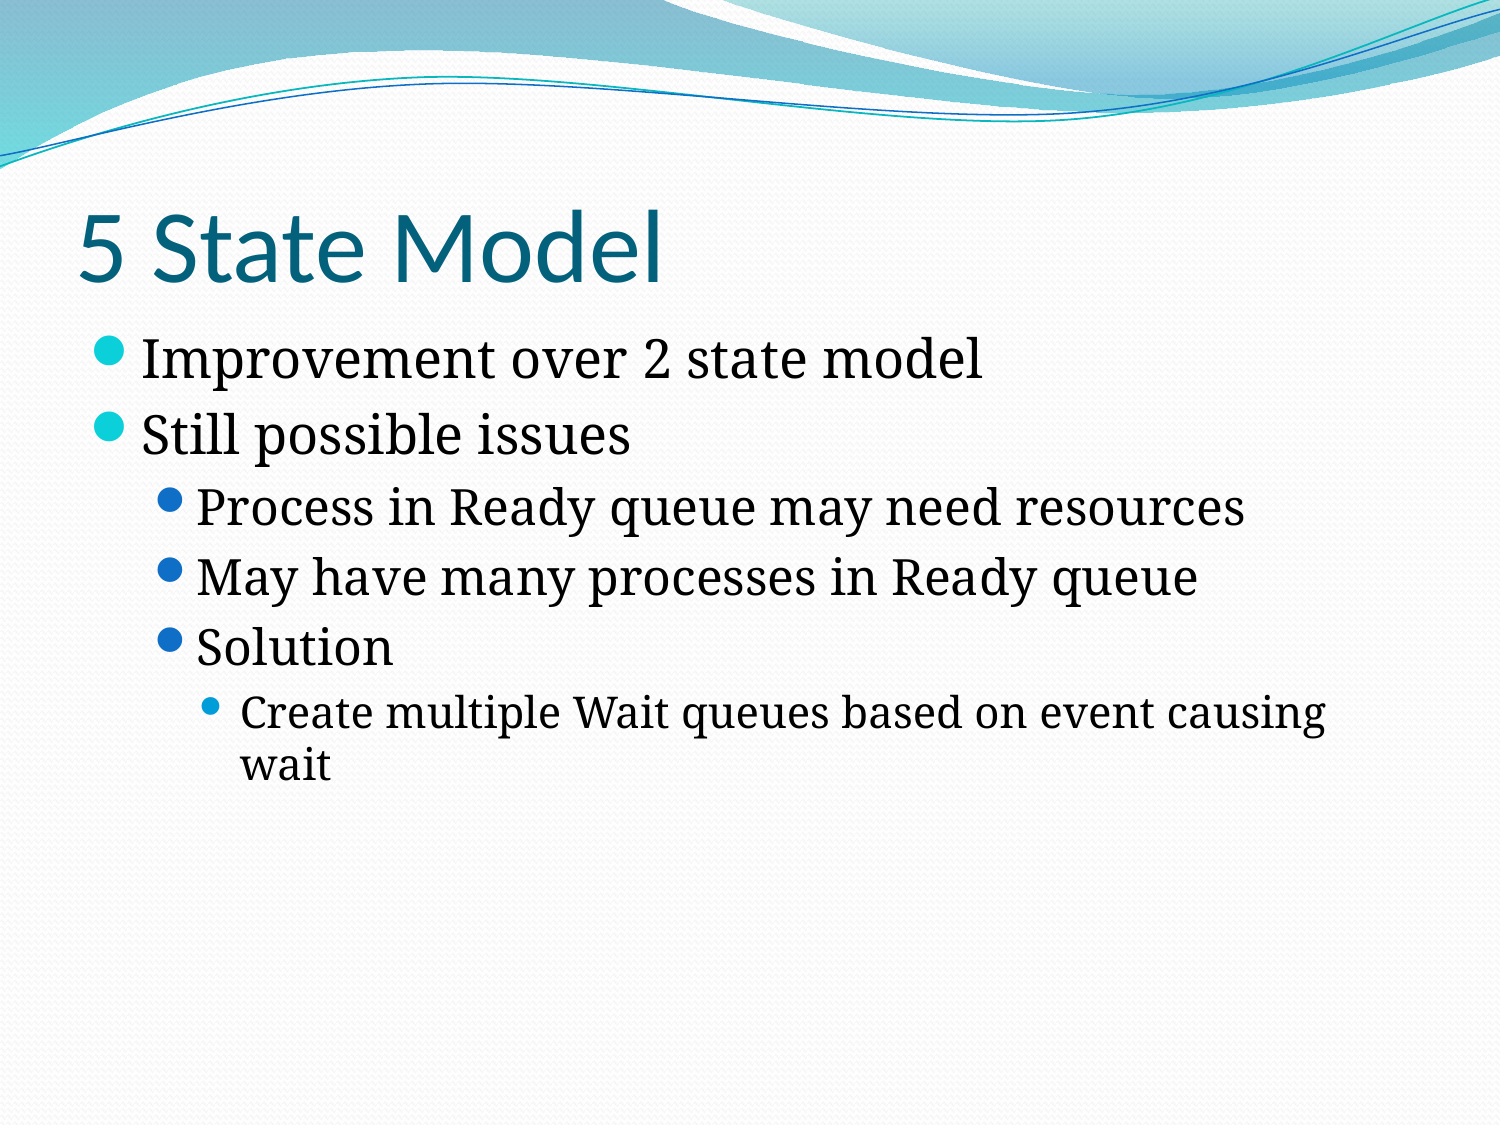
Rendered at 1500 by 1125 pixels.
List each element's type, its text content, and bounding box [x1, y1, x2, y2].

title 5 State Model [75, 115, 1425, 303]
list Improvement over 2 state model Still possible issues Process in Ready queue may need resources May have many processes in Ready queue Solution Create multiple Wait queues based on event causing wait [75, 317, 1425, 1038]
